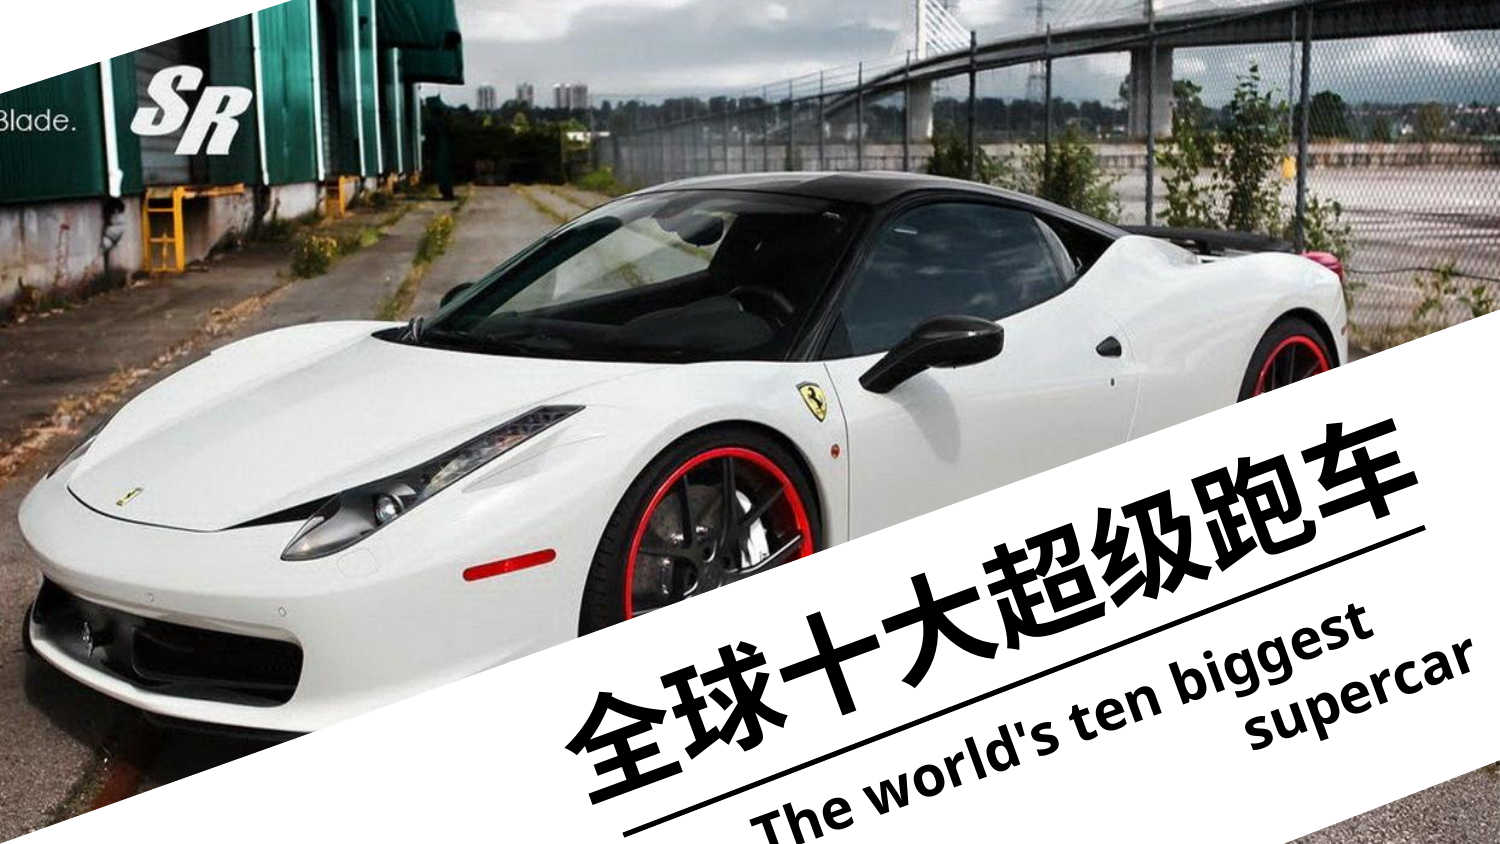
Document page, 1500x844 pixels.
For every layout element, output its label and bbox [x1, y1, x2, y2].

text_box [623, 527, 1425, 836]
picture [0, 0, 1500, 844]
